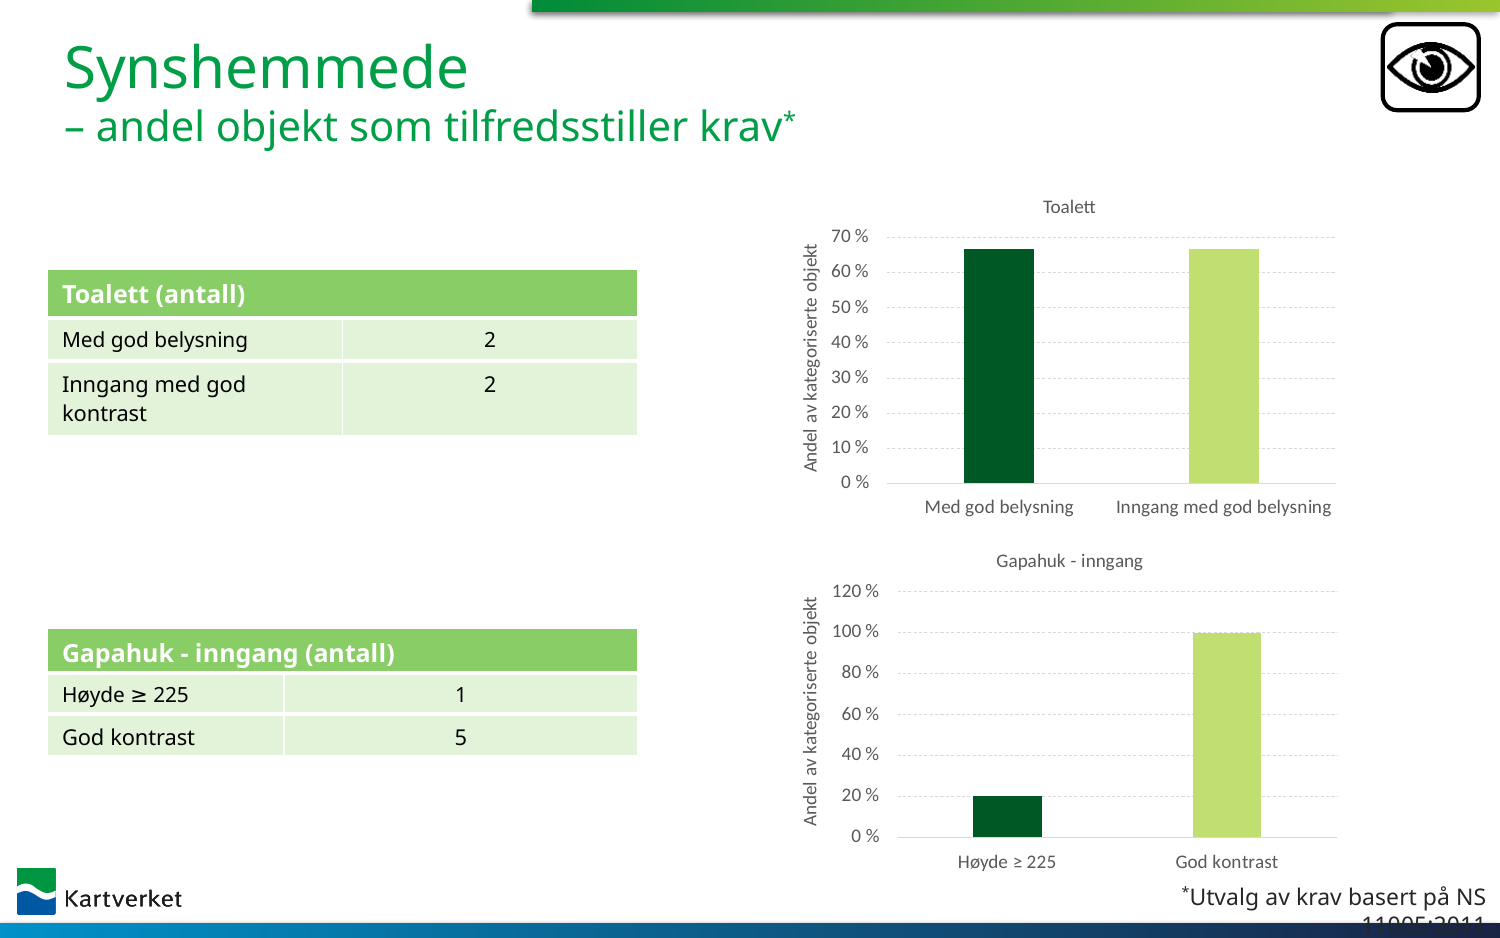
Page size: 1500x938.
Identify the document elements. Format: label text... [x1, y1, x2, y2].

table_cell 2 [343, 363, 637, 435]
picture [791, 541, 1348, 880]
table_header Toalett (antall) [48, 270, 637, 316]
table_header Gapahuk - inngang (antall) [48, 629, 637, 671]
table_cell Inngang med god kontrast [48, 363, 342, 435]
table_cell Med god belysning [48, 320, 342, 359]
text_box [1382, 24, 1480, 111]
text_box *Utvalg av krav basert på NS 11005:2011 [1068, 873, 1500, 938]
picture [791, 187, 1347, 526]
table_cell 2 [343, 320, 637, 359]
text_box Synshemmede – andel objekt som tilfredsstiller krav* [49, 24, 1431, 158]
table_cell Høyde ≥ 225 [48, 675, 283, 712]
table_cell God kontrast [48, 716, 283, 755]
table_cell 1 [285, 675, 637, 712]
table_cell 5 [285, 716, 637, 755]
